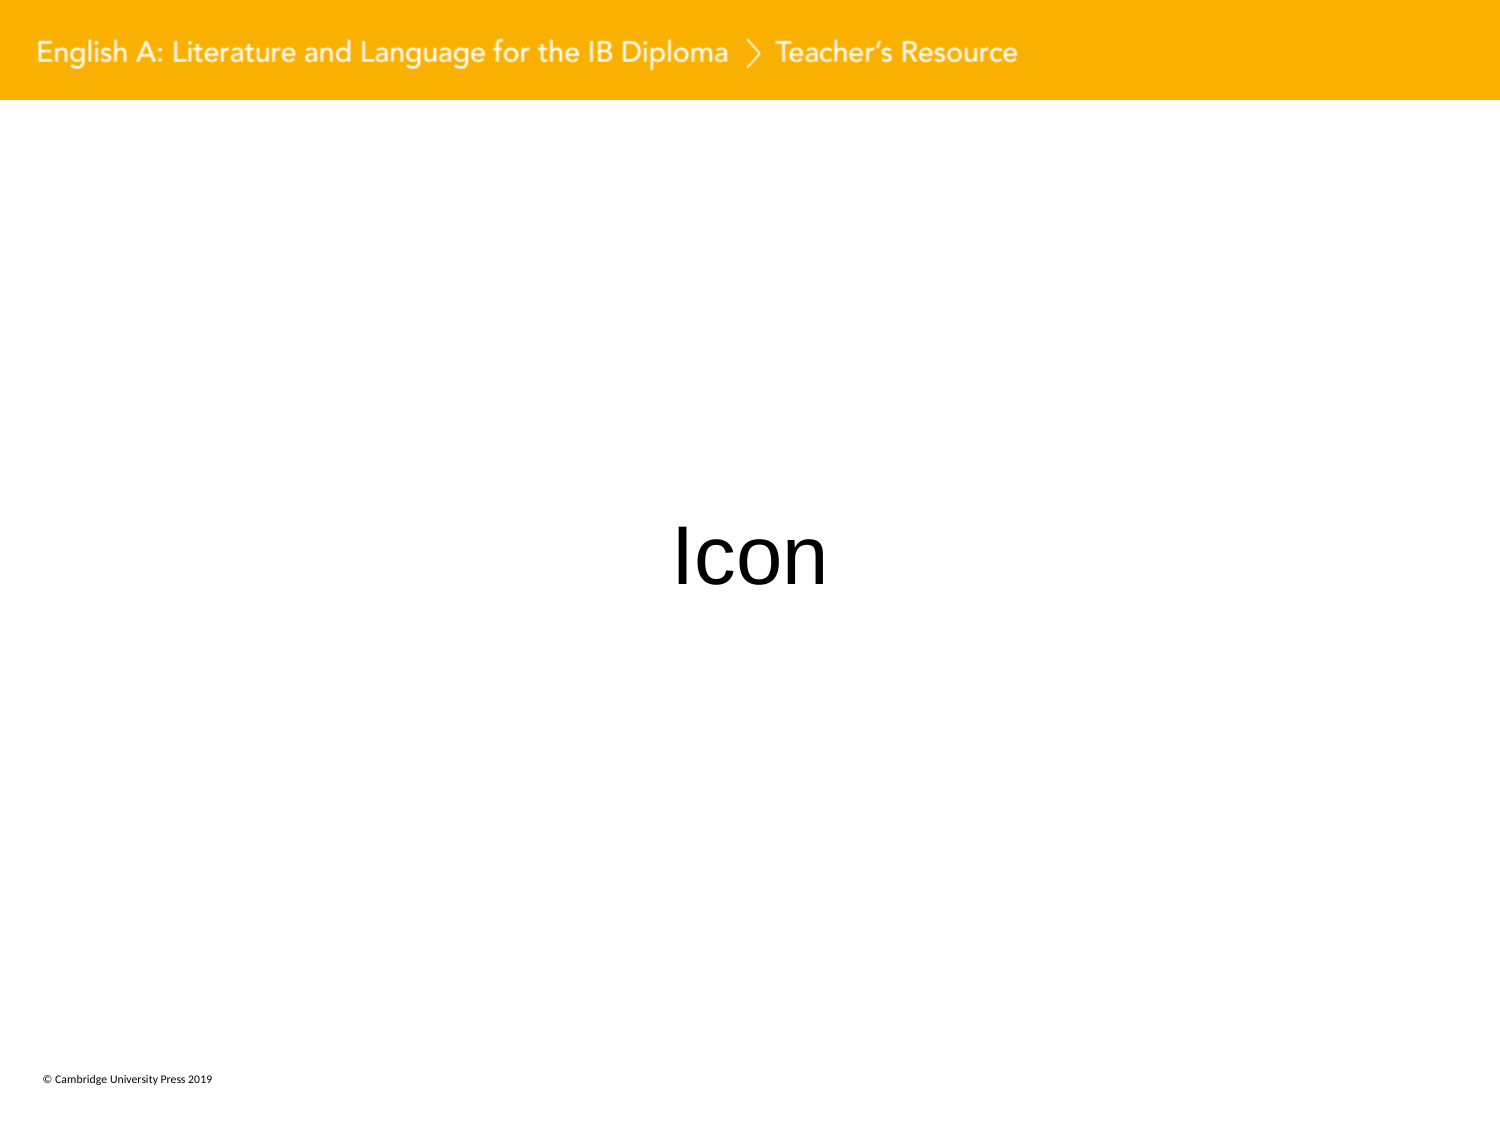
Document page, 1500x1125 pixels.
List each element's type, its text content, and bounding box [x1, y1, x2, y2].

title Icon [112, 201, 1388, 1001]
subtitle © Cambridge University Press 2019 [27, 1063, 1388, 1093]
picture [0, 0, 1500, 101]
